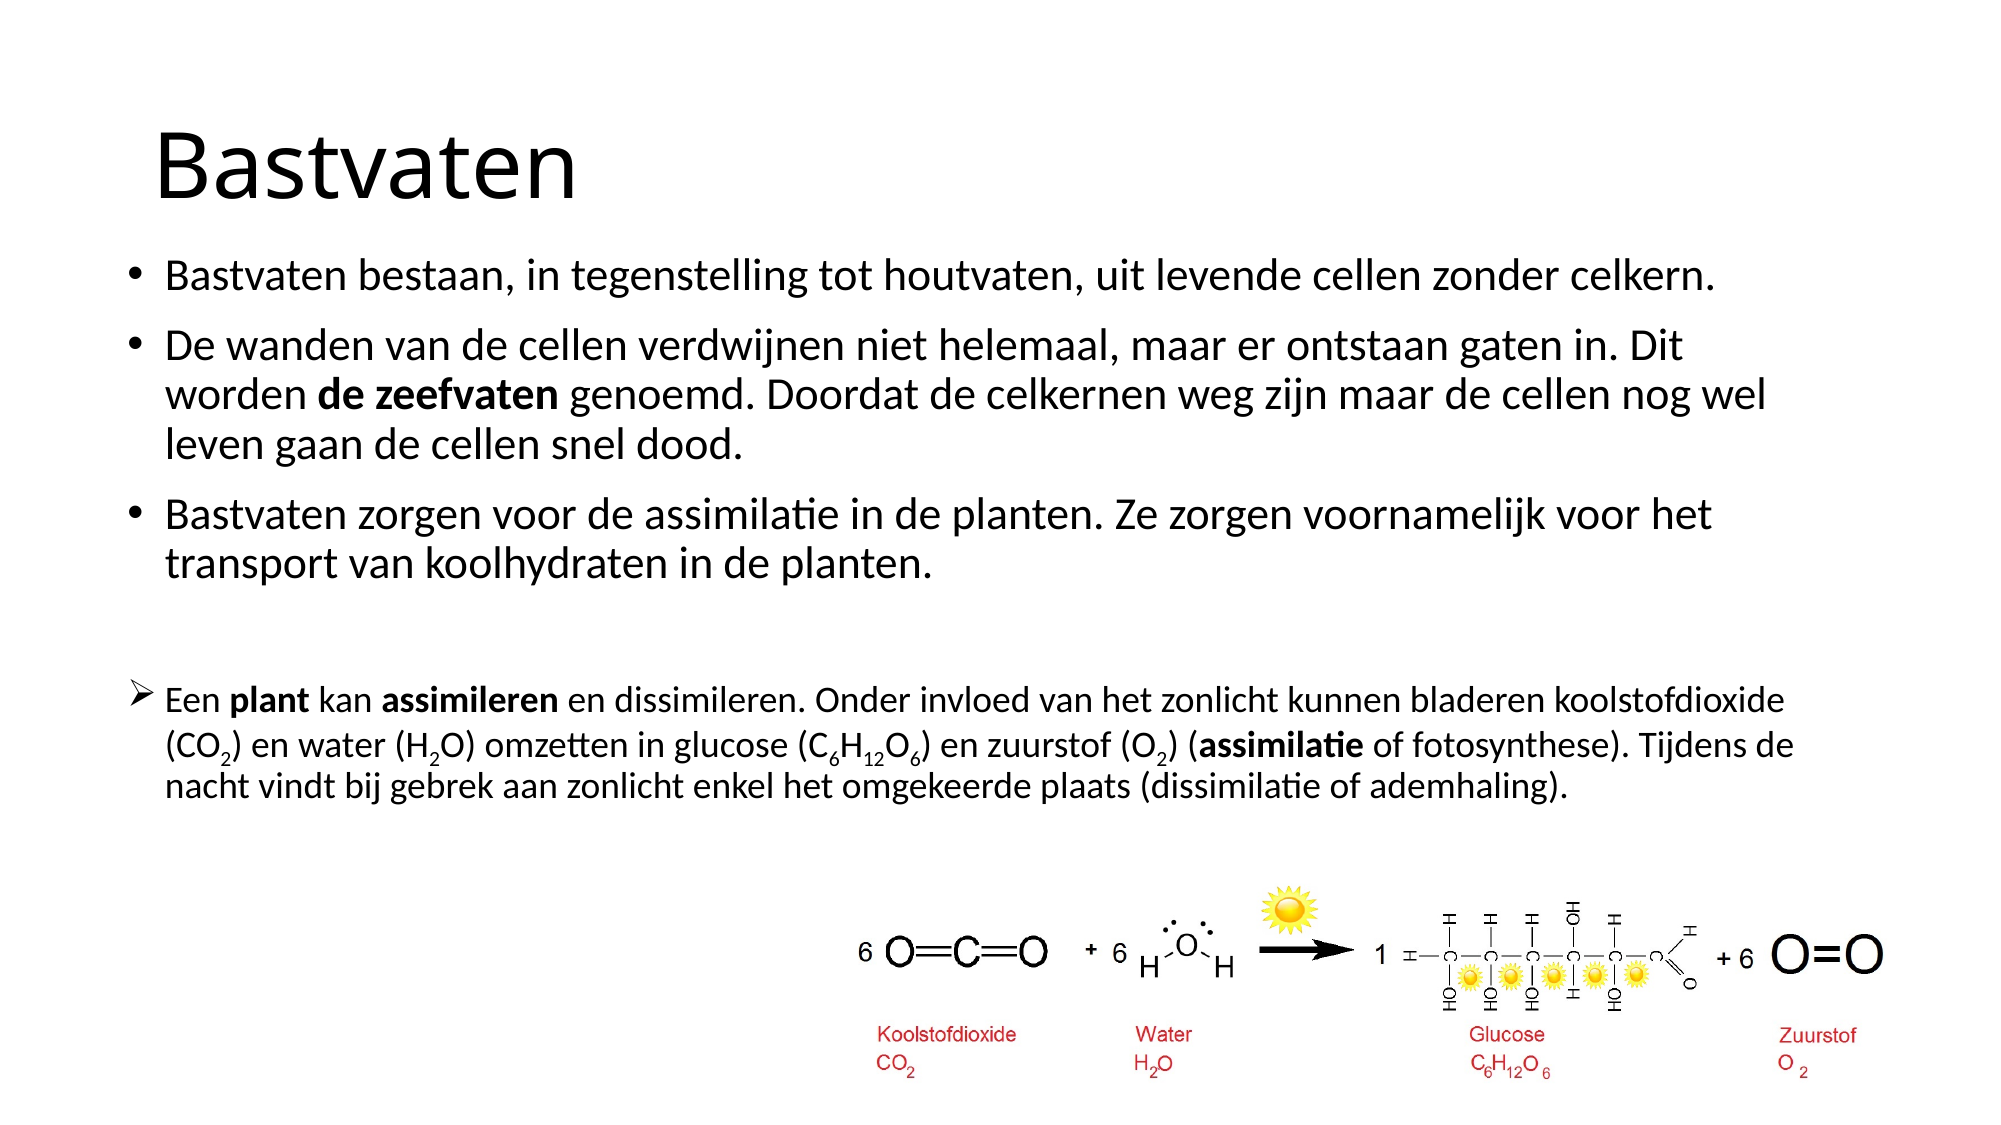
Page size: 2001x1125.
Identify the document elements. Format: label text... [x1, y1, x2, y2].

list Bastvaten bestaan, in tegenstelling tot houtvaten, uit levende cellen zonder celkern. De wanden van de cellen verdwijnen niet helemaal, maar er ontstaan gaten in. Dit worden de zeefvaten genoemd. Doordat de celkernen weg zijn maar de cellen nog wel leven gaan de cellen snel dood. Bastvaten zorgen voor de assimilatie in de planten. Ze zorgen voornamelijk voor het transport van koolhydraten in de planten. Een plant kan assimileren en dissimileren. Onder invloed van het zonlicht kunnen bladeren koolstofdioxide (CO2) en water (H2O) omzetten in glucose (C6H12O6) en zuurstof (O2) (assimilatie of fotosynthese). Tijdens de nacht vindt bij gebrek aan zonlicht enkel het omgekeerde plaats (dissimilatie of ademhaling). [112, 243, 1838, 957]
picture [840, 847, 1914, 1096]
title Bastvaten [137, 59, 1863, 278]
